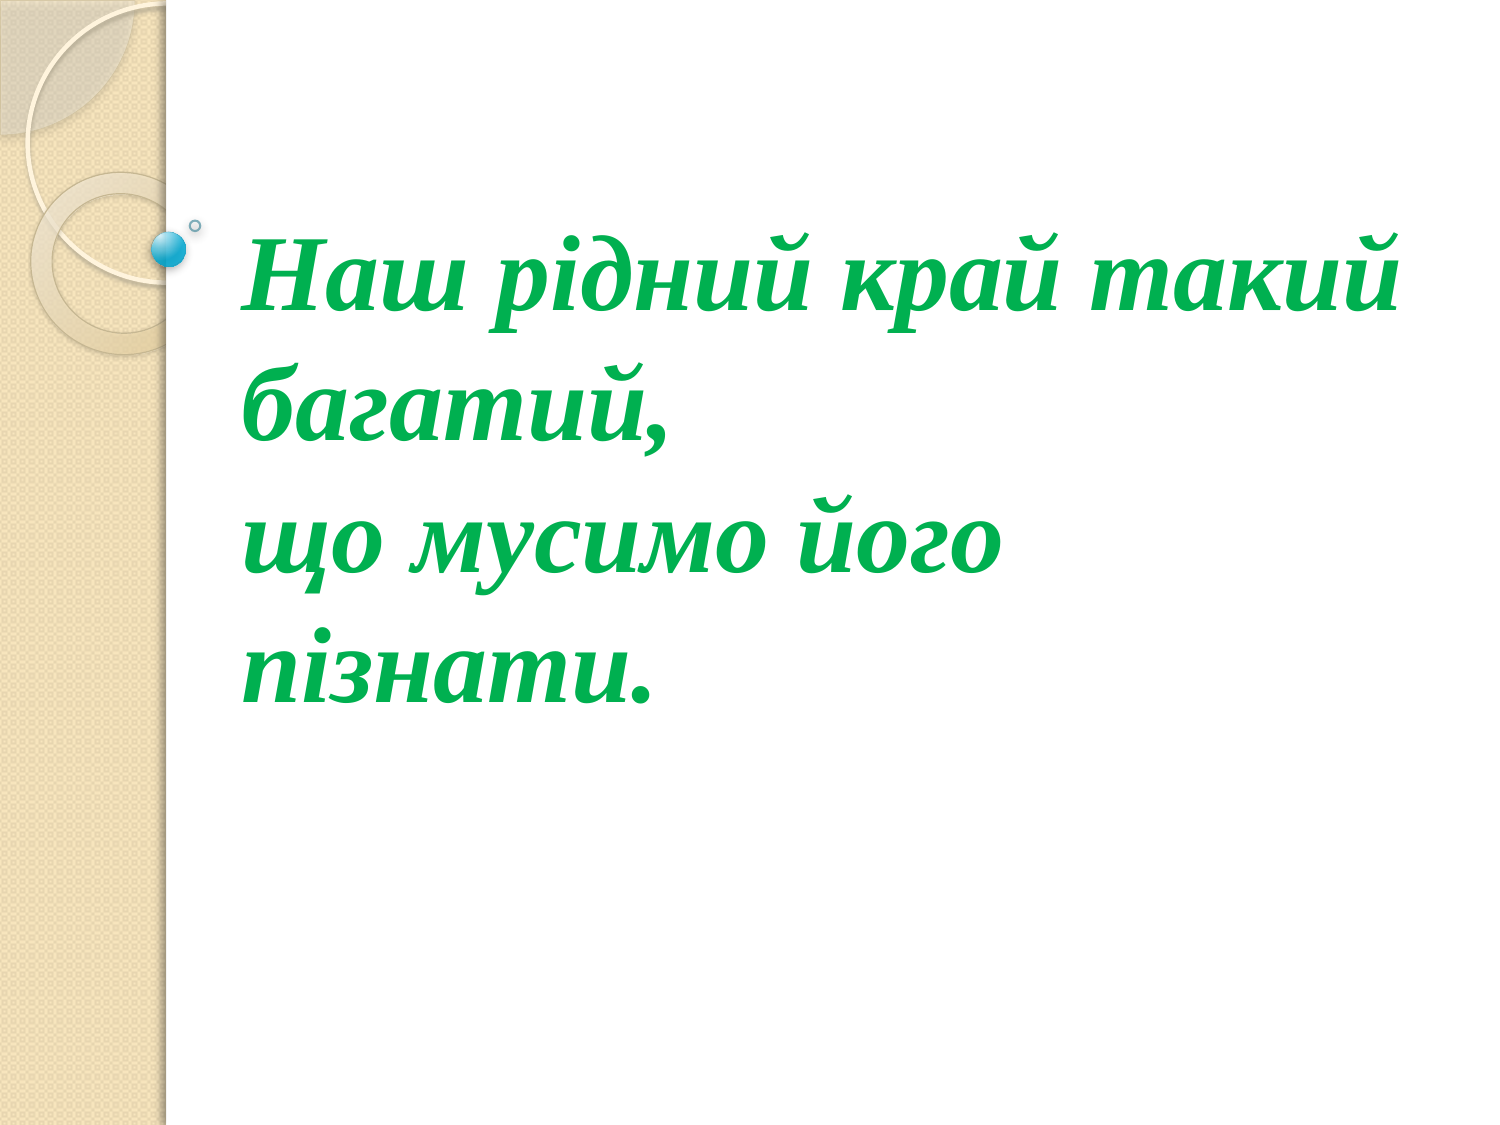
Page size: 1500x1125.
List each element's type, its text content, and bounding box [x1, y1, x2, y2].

subtitle Наш рідний край такий багатий, що мусимо його пізнати. [222, 70, 1438, 739]
